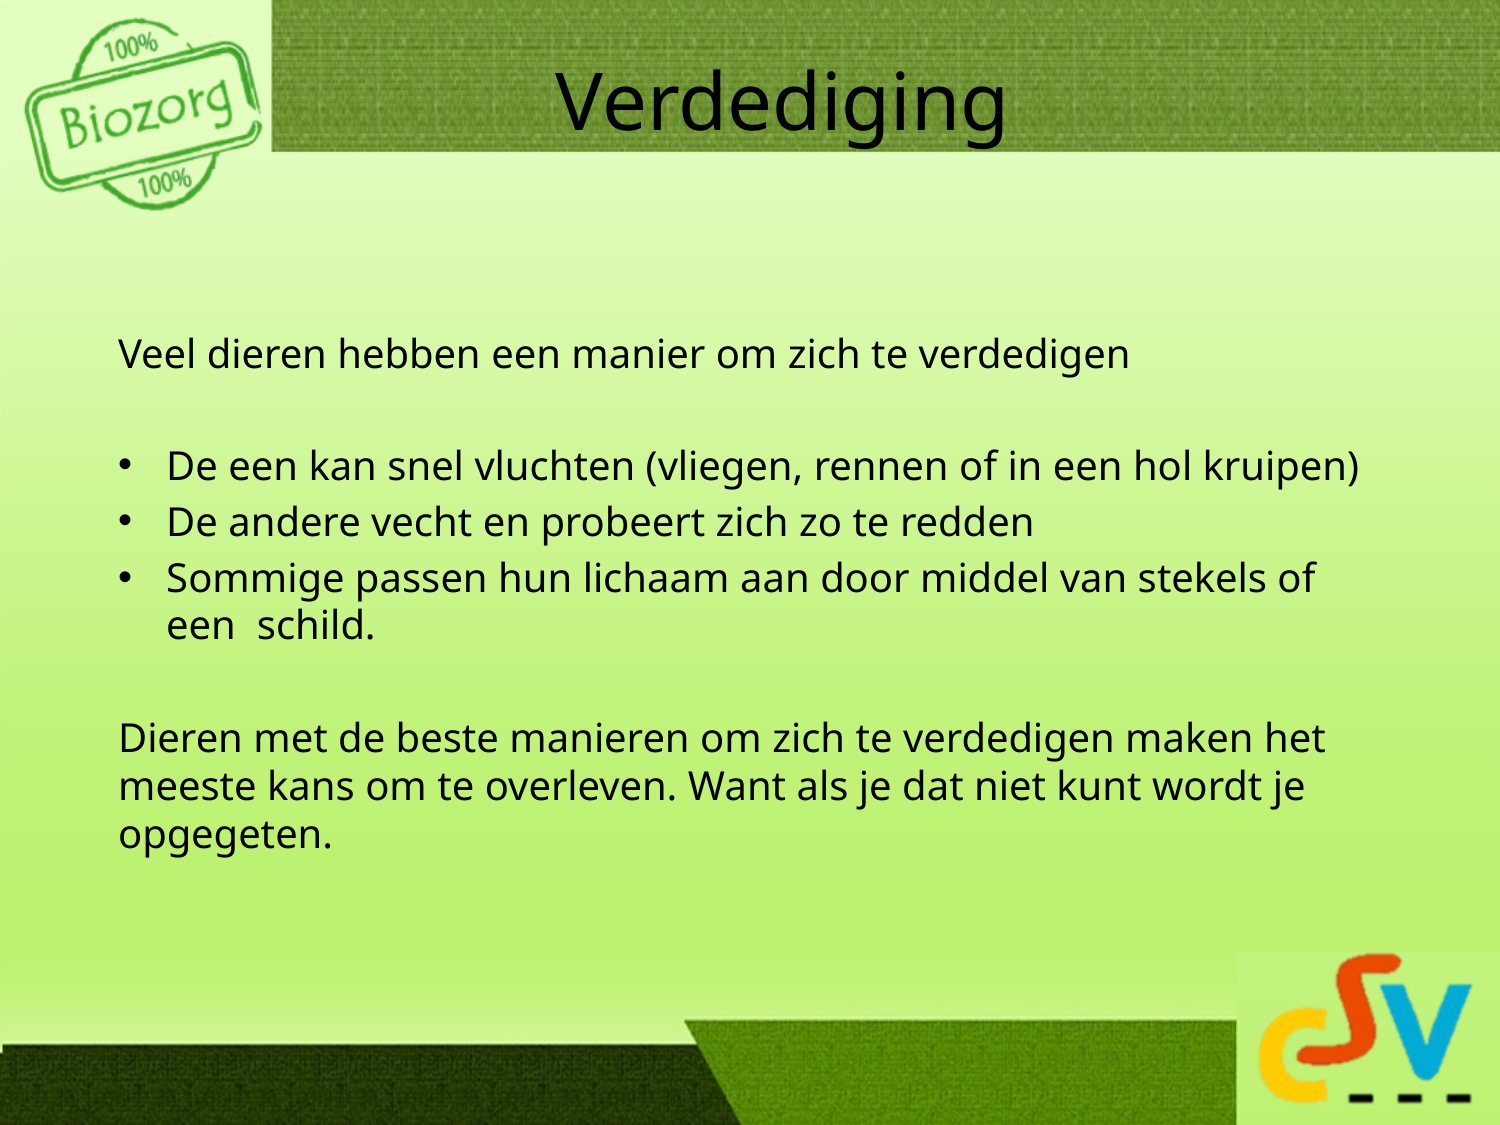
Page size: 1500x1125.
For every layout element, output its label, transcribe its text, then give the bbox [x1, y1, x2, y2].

list Veel dieren hebben een manier om zich te verdedigen De een kan snel vluchten (vliegen, rennen of in een hol kruipen) De andere vecht en probeert zich zo te redden Sommige passen hun lichaam aan door middel van stekels of een schild. Dieren met de beste manieren om zich te verdedigen maken het meeste kans om te overleven. Want als je dat niet kunt wordt je opgegeten. [103, 320, 1397, 901]
title Verdediging [135, 42, 1430, 154]
picture [0, 0, 1500, 1125]
